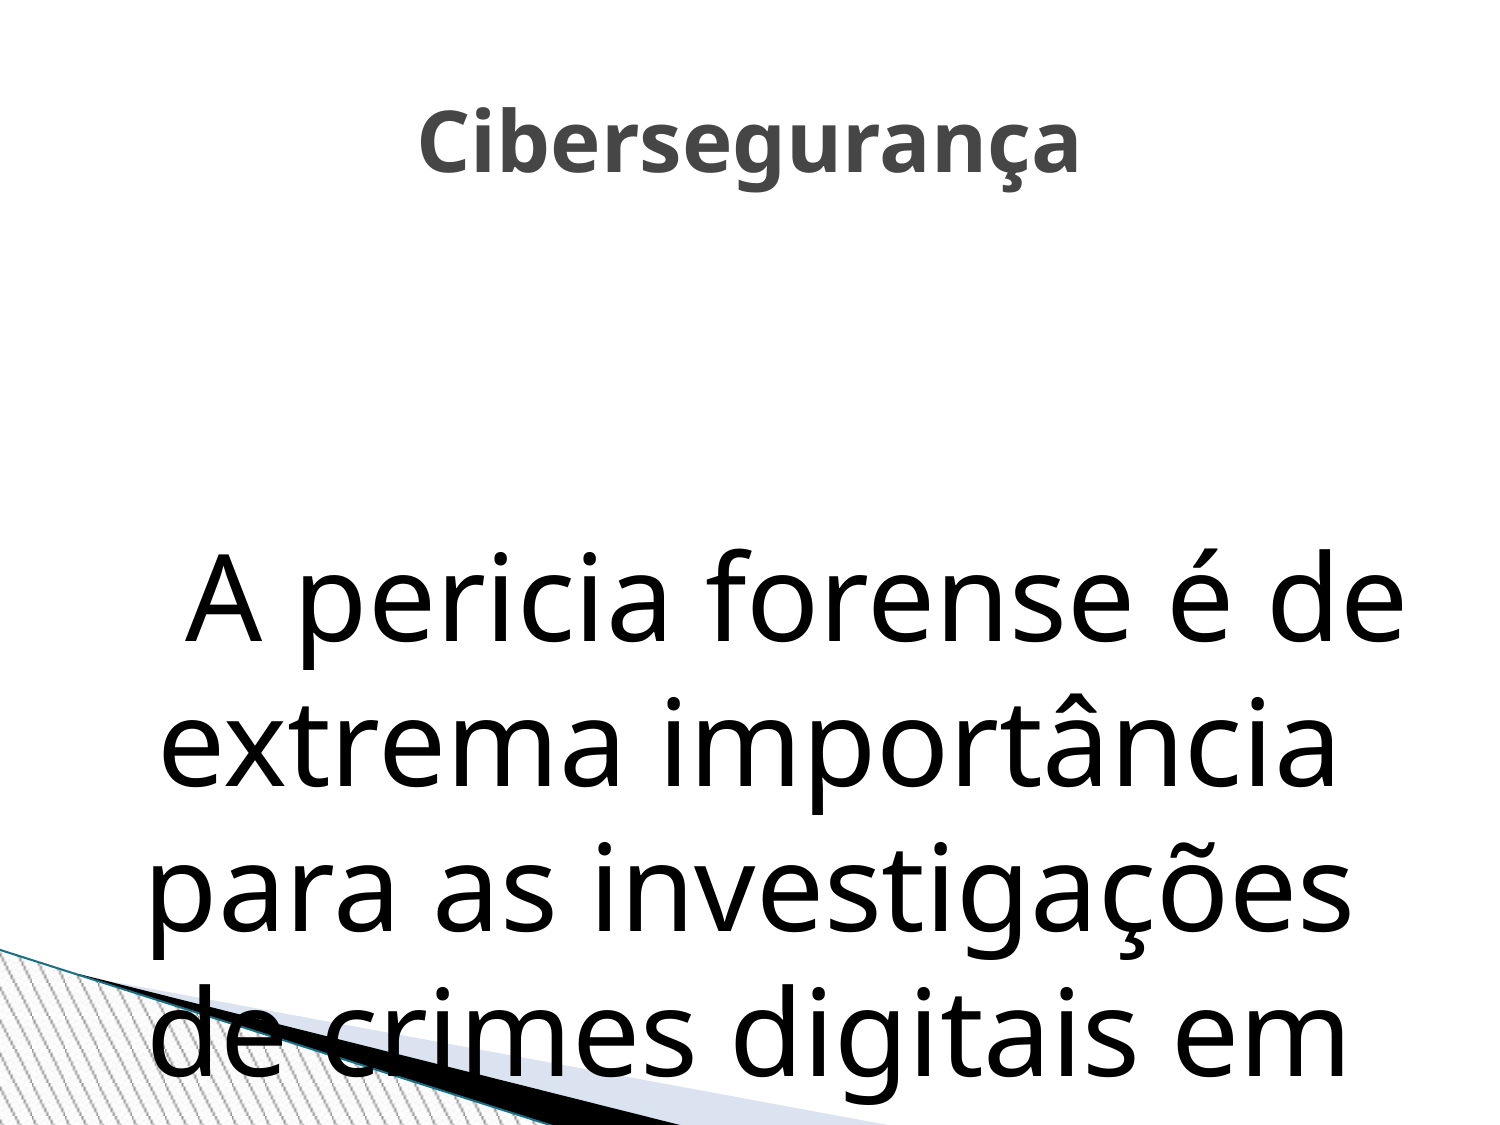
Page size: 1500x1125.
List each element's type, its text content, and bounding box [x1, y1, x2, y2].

text_box Cibersegurança [75, 45, 1425, 233]
text_box A pericia forense é de extrema importância para as investigações de crimes digitais em tribunais de justiça. A eficácia do trabalho está na correta interpretação das leis, caso contrário, o levantamento não terá validade para a justiça. [75, 243, 1425, 986]
picture [0, 952, 543, 1125]
